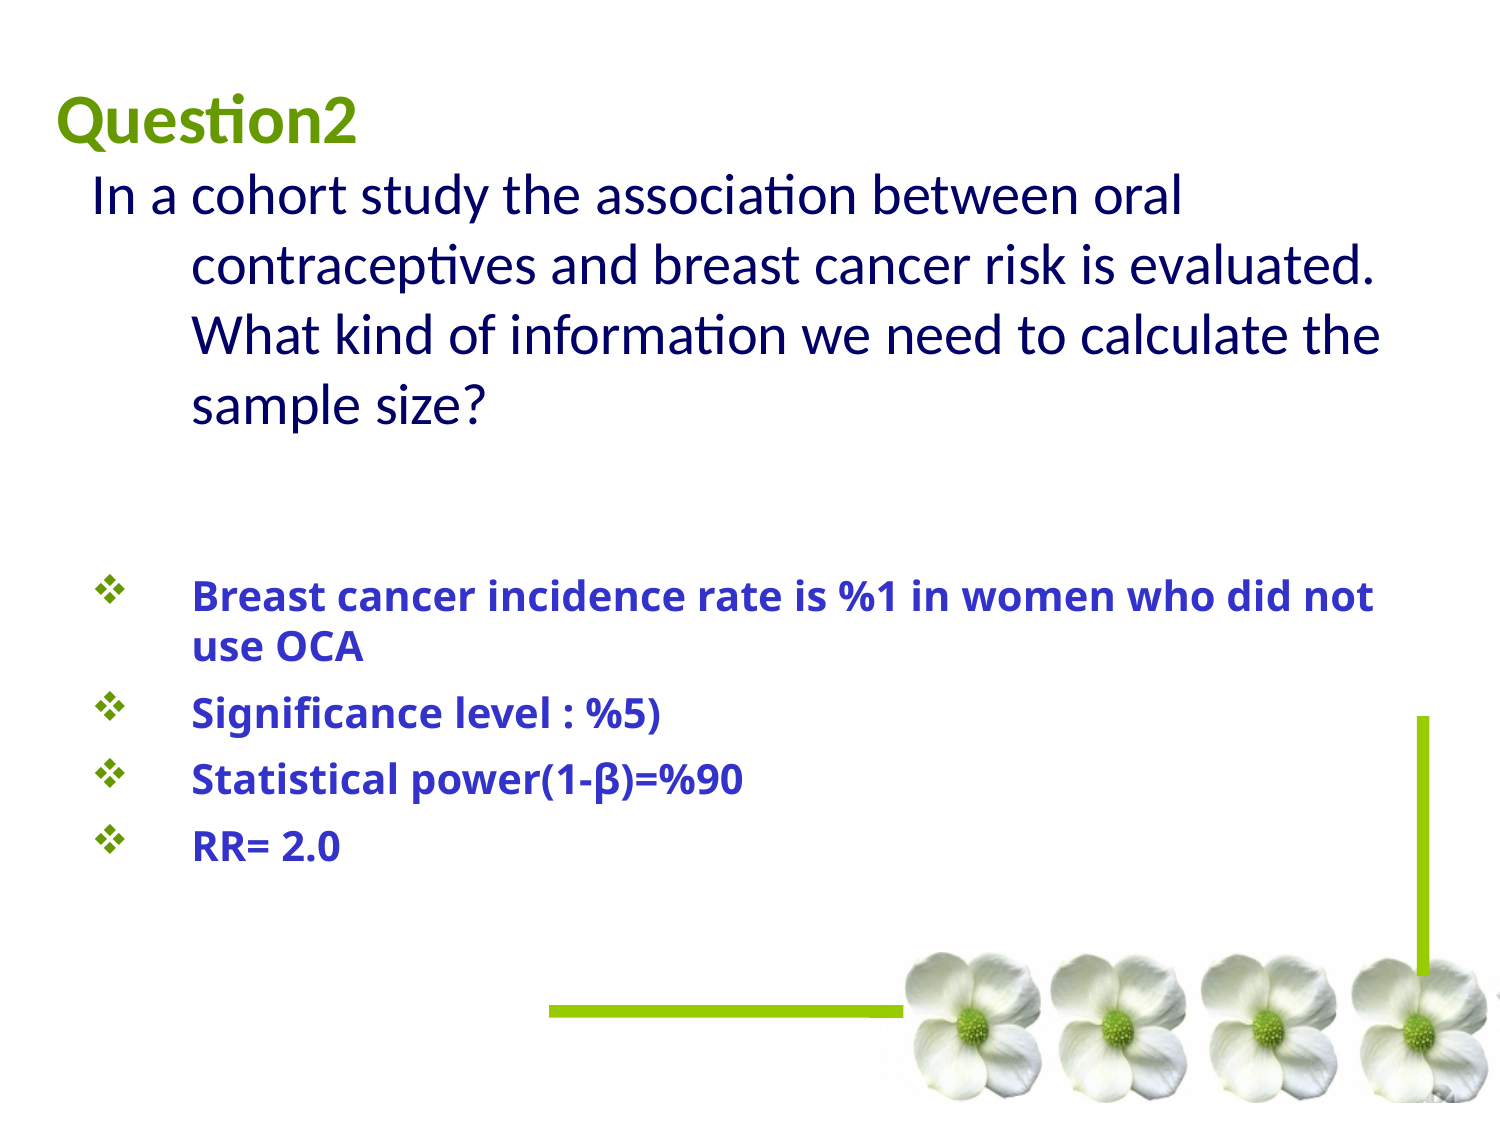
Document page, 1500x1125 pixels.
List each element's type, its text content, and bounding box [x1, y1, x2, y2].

list In a cohort study the association between oral contraceptives and breast cancer risk is evaluated. What kind of information we need to calculate the sample size? [76, 148, 1460, 539]
title Question2 [40, 42, 1392, 188]
picture [878, 952, 1500, 1103]
text_box Breast cancer incidence rate is %1 in women who did not use OCA Significance level : %5) Statistical power(1-β)=%90 RR= 2.0 [76, 562, 1439, 1000]
